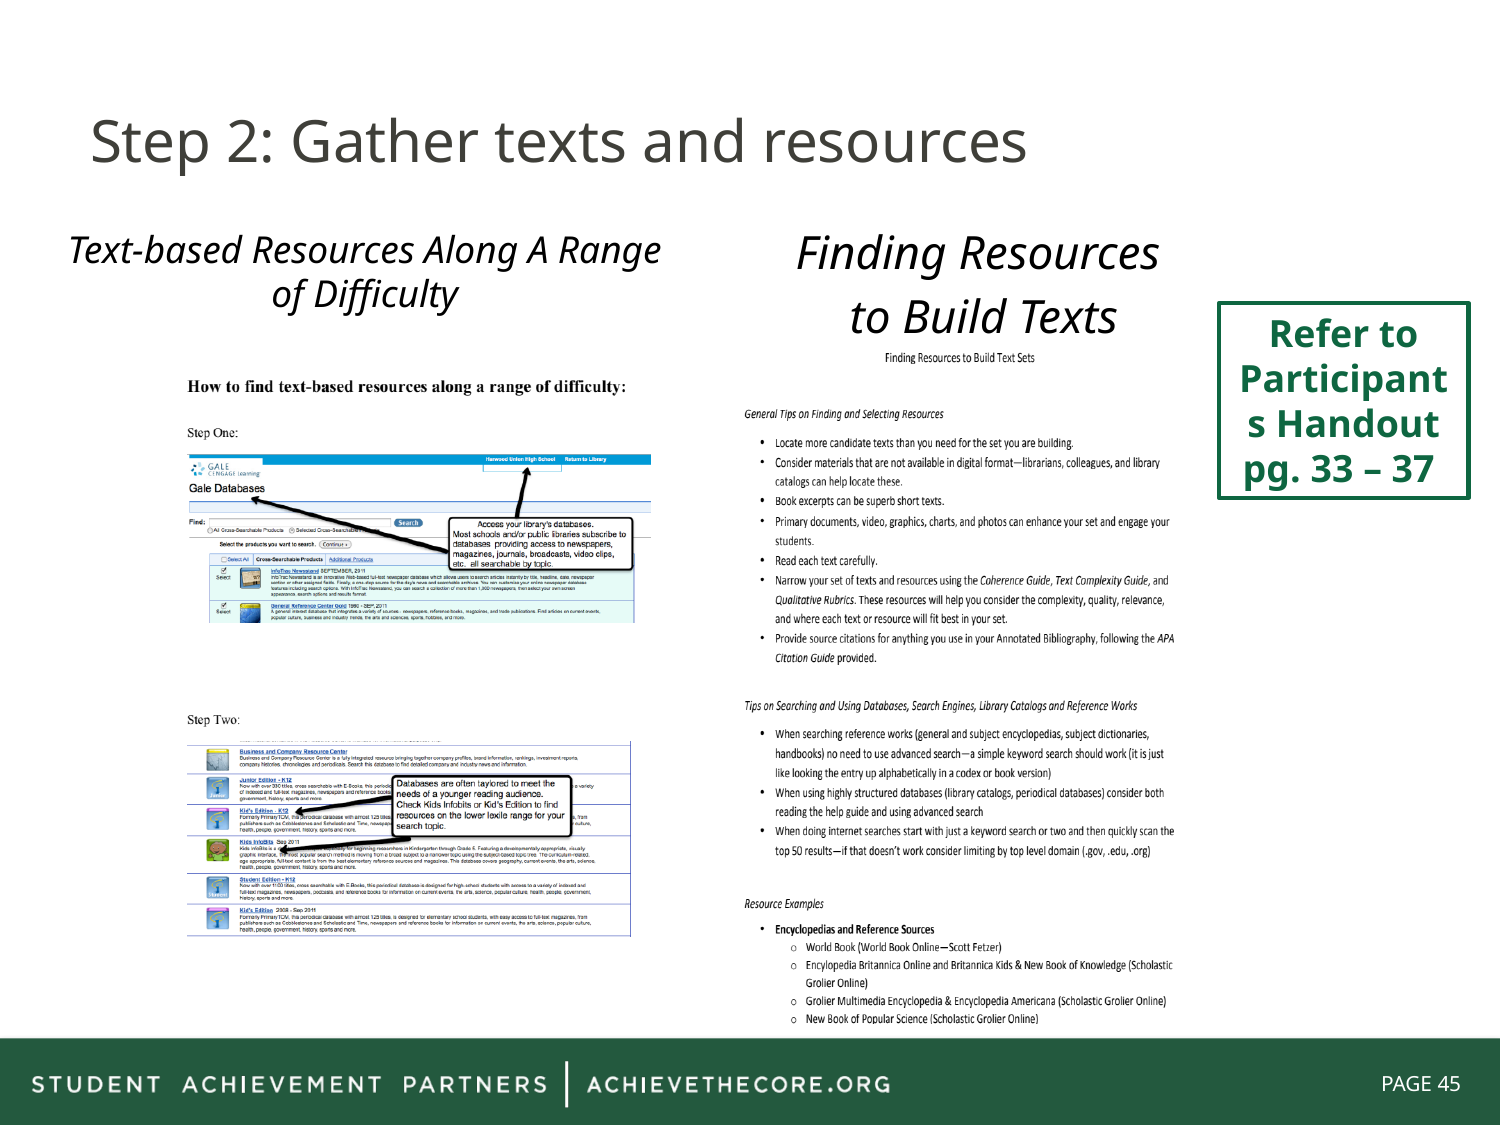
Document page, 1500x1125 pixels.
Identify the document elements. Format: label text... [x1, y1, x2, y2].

text_box Refer to Participants Handout pg. 33 – 37 [1218, 303, 1469, 498]
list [697, 344, 1219, 1024]
list Text-based Resources Along A Range of Difficulty [44, 218, 647, 324]
list Finding Resources to Build Texts [647, 216, 1321, 322]
title Step 2: Gather texts and resources [75, 45, 1425, 233]
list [89, 297, 746, 1125]
